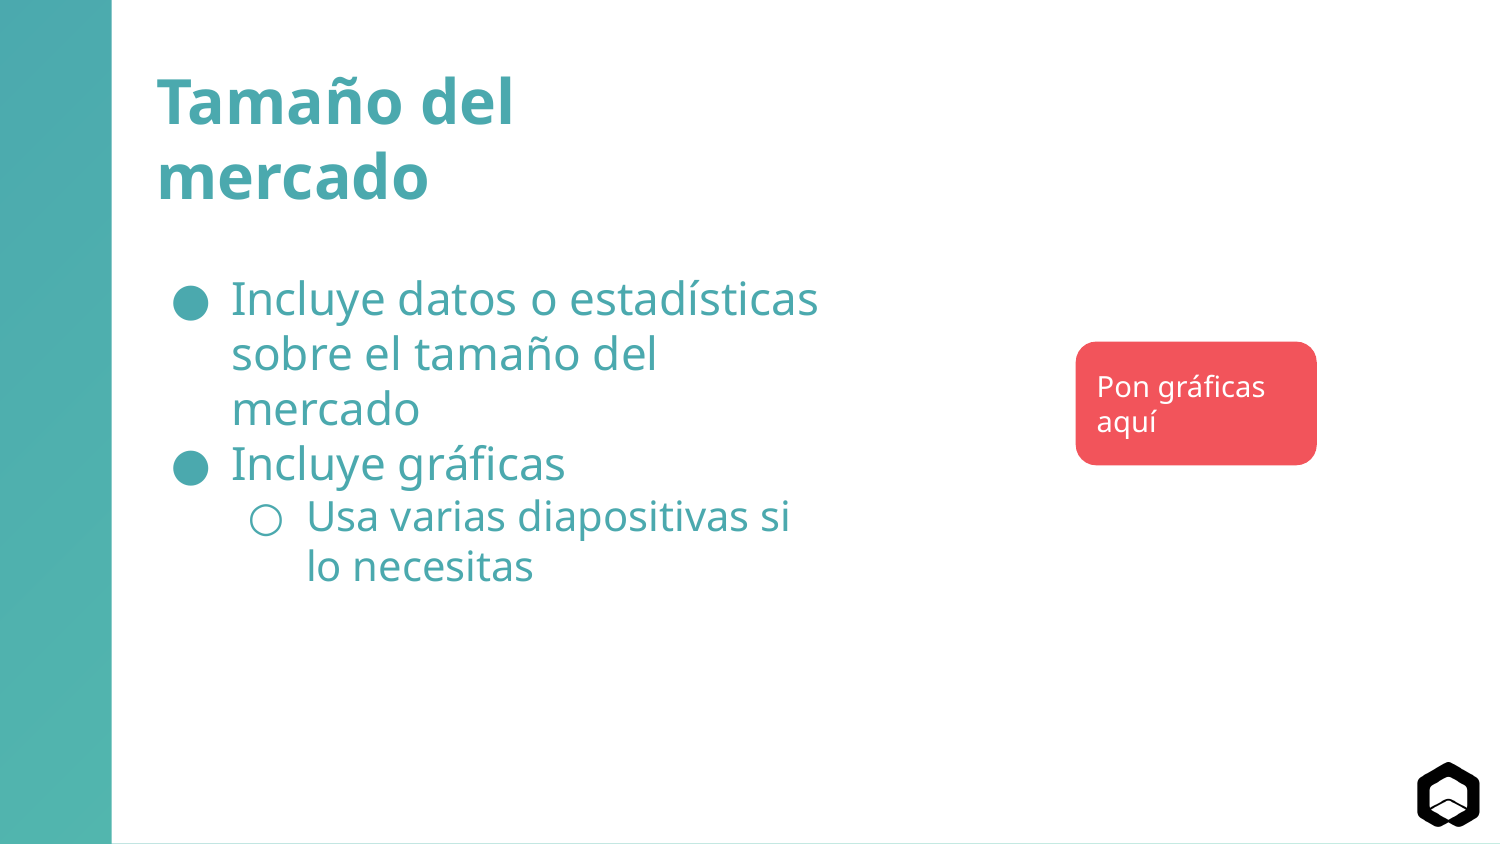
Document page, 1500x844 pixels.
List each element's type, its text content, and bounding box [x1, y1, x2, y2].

text_box Pon gráficas aquí [1075, 341, 1317, 466]
text_box Tamaño del mercado [141, 47, 607, 147]
text_box Incluye datos o estadísticas sobre el tamaño del mercado Incluye gráficas Usa varias diapositivas si lo necesitas [141, 254, 838, 781]
picture [1416, 762, 1489, 827]
text_box [169, 205, 949, 768]
